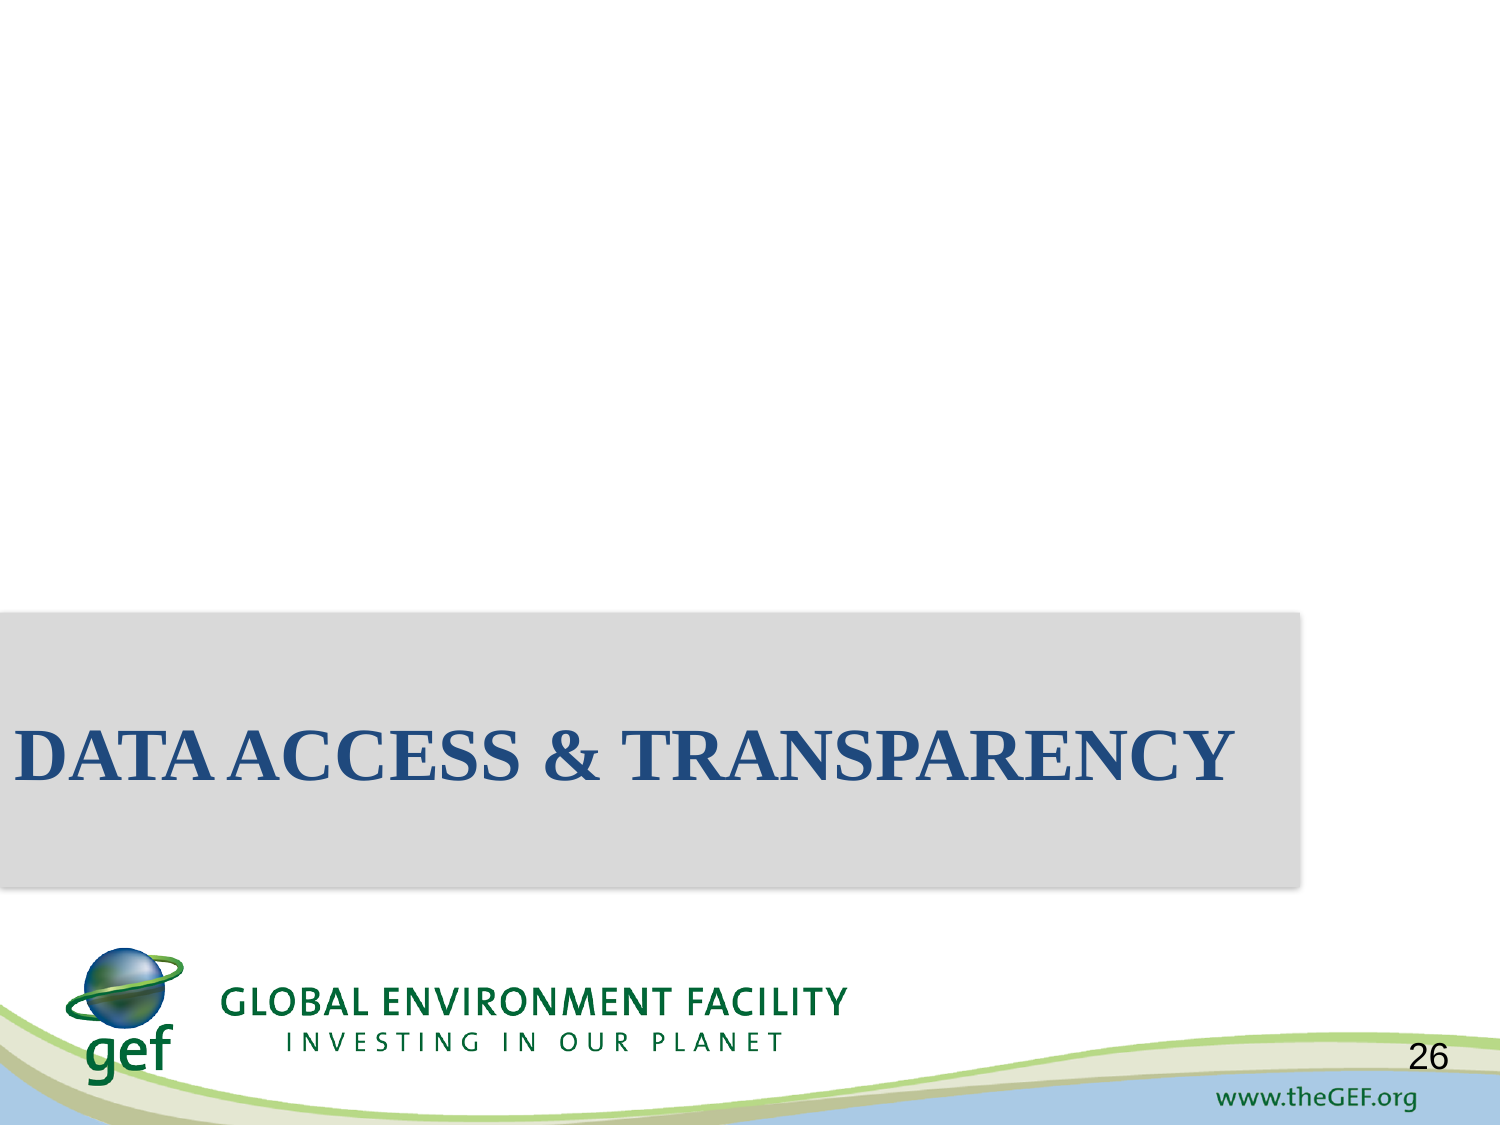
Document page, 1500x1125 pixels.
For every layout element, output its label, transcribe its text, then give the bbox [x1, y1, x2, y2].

picture [0, 920, 1500, 1125]
slide_number 26 [1374, 1012, 1500, 1095]
list Reporting, Data Access & Transparency [74, 262, 1426, 1006]
text_box Data Access & Transparency [0, 612, 1301, 888]
